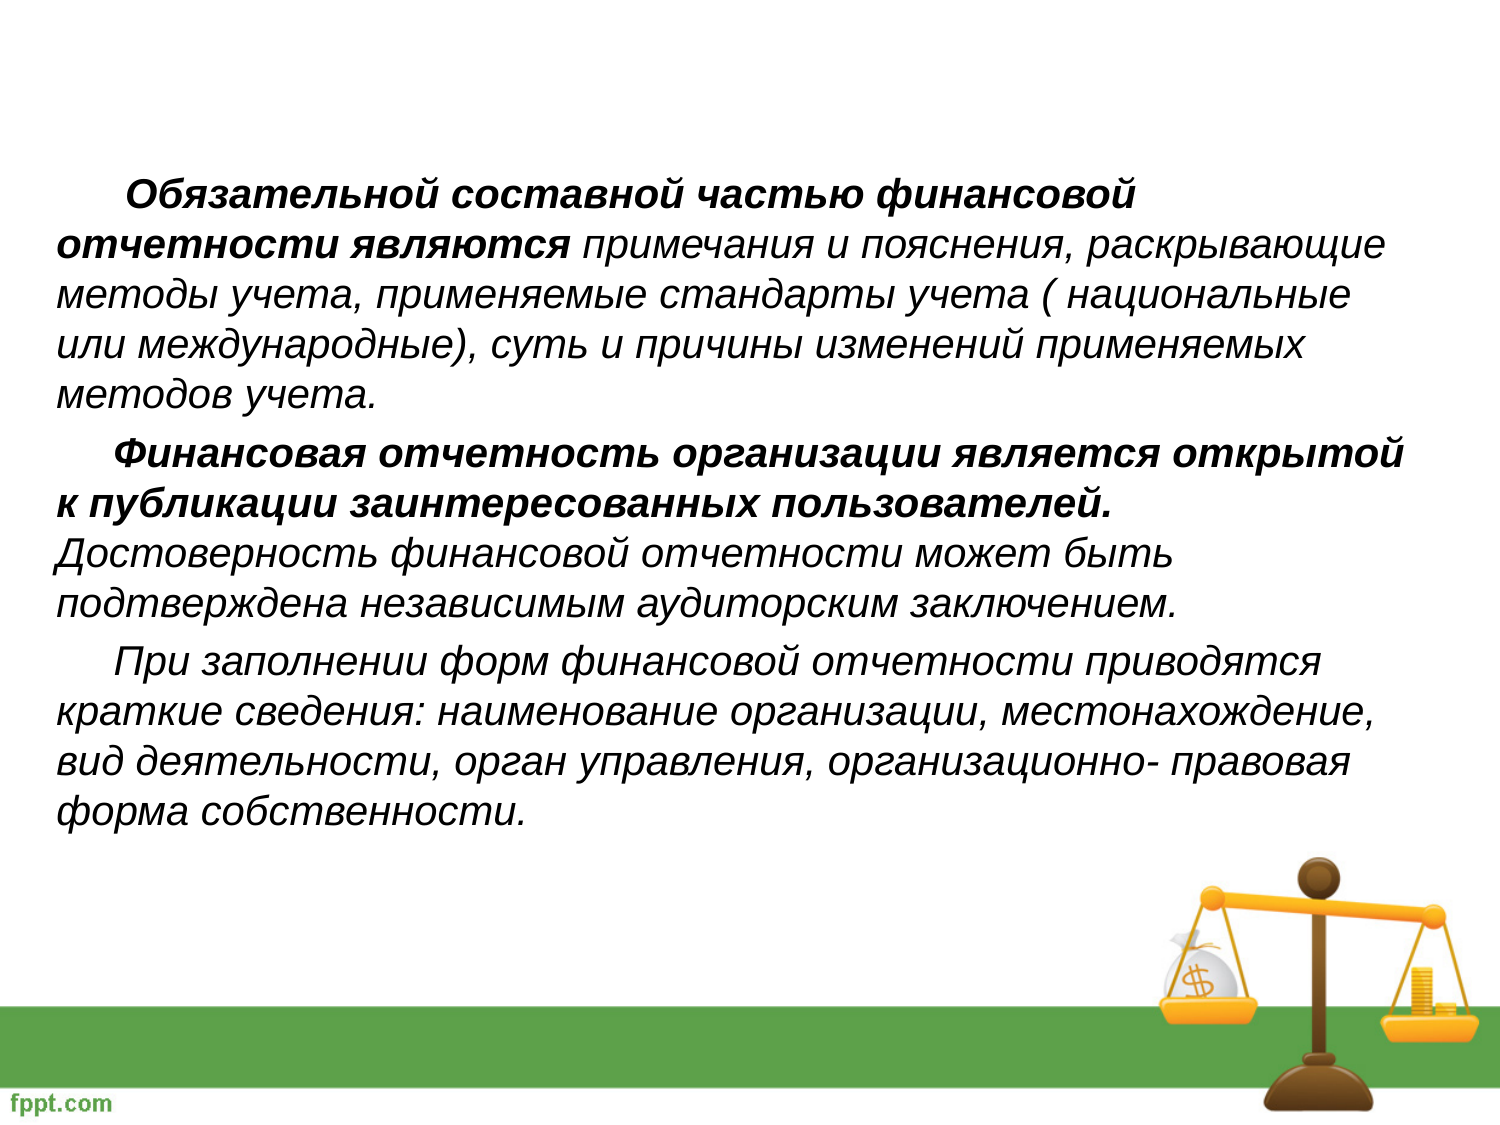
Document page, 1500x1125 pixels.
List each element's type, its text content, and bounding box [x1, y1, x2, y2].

picture [0, 0, 1500, 1125]
list Обязательной составной частью финансовой отчетности являются примечания и пояснения, раскрывающие методы учета, применяемые стандарты учета ( национальные или международные), суть и причины изменений применяемых методов учета. Финансовая отчетность организации является открытой к публикации заинтересованных пользователей. Достоверность финансовой отчетности может быть подтверждена независимым аудиторским заключением. При заполнении форм финансовой отчетности приводятся краткие сведения: наименование организации, местонахождение, вид деятельности, орган управления, организационно- правовая форма собственности. [41, 42, 1425, 870]
